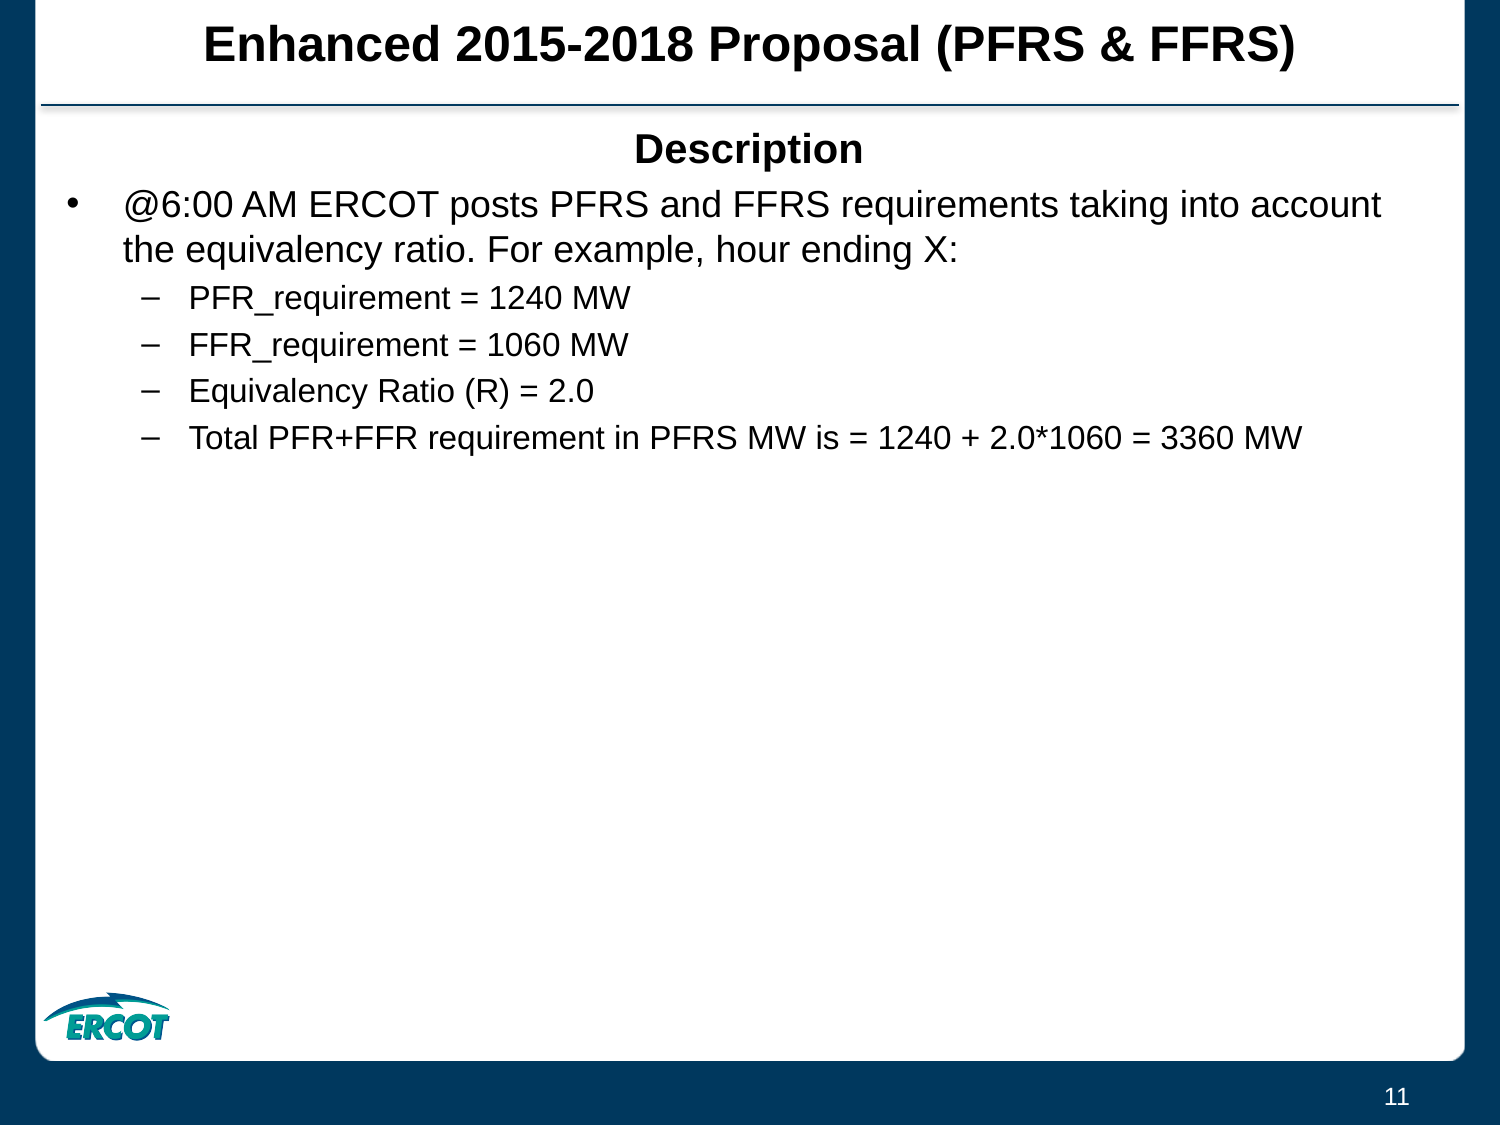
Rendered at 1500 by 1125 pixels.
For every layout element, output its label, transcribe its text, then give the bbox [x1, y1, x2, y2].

slide_number 11 [1074, 1065, 1425, 1125]
list Description @6:00 AM ERCOT posts PFRS and FFRS requirements taking into account the equivalency ratio. For example, hour ending X: PFR_requirement = 1240 MW FFR_requirement = 1060 MW Equivalency Ratio (R) = 2.0 Total PFR+FFR requirement in PFRS MW is = 1240 + 2.0*1060 = 3360 MW [51, 114, 1447, 955]
title Enhanced 2015-2018 Proposal (PFRS & FFRS) [75, 0, 1425, 109]
picture [40, 988, 175, 1045]
